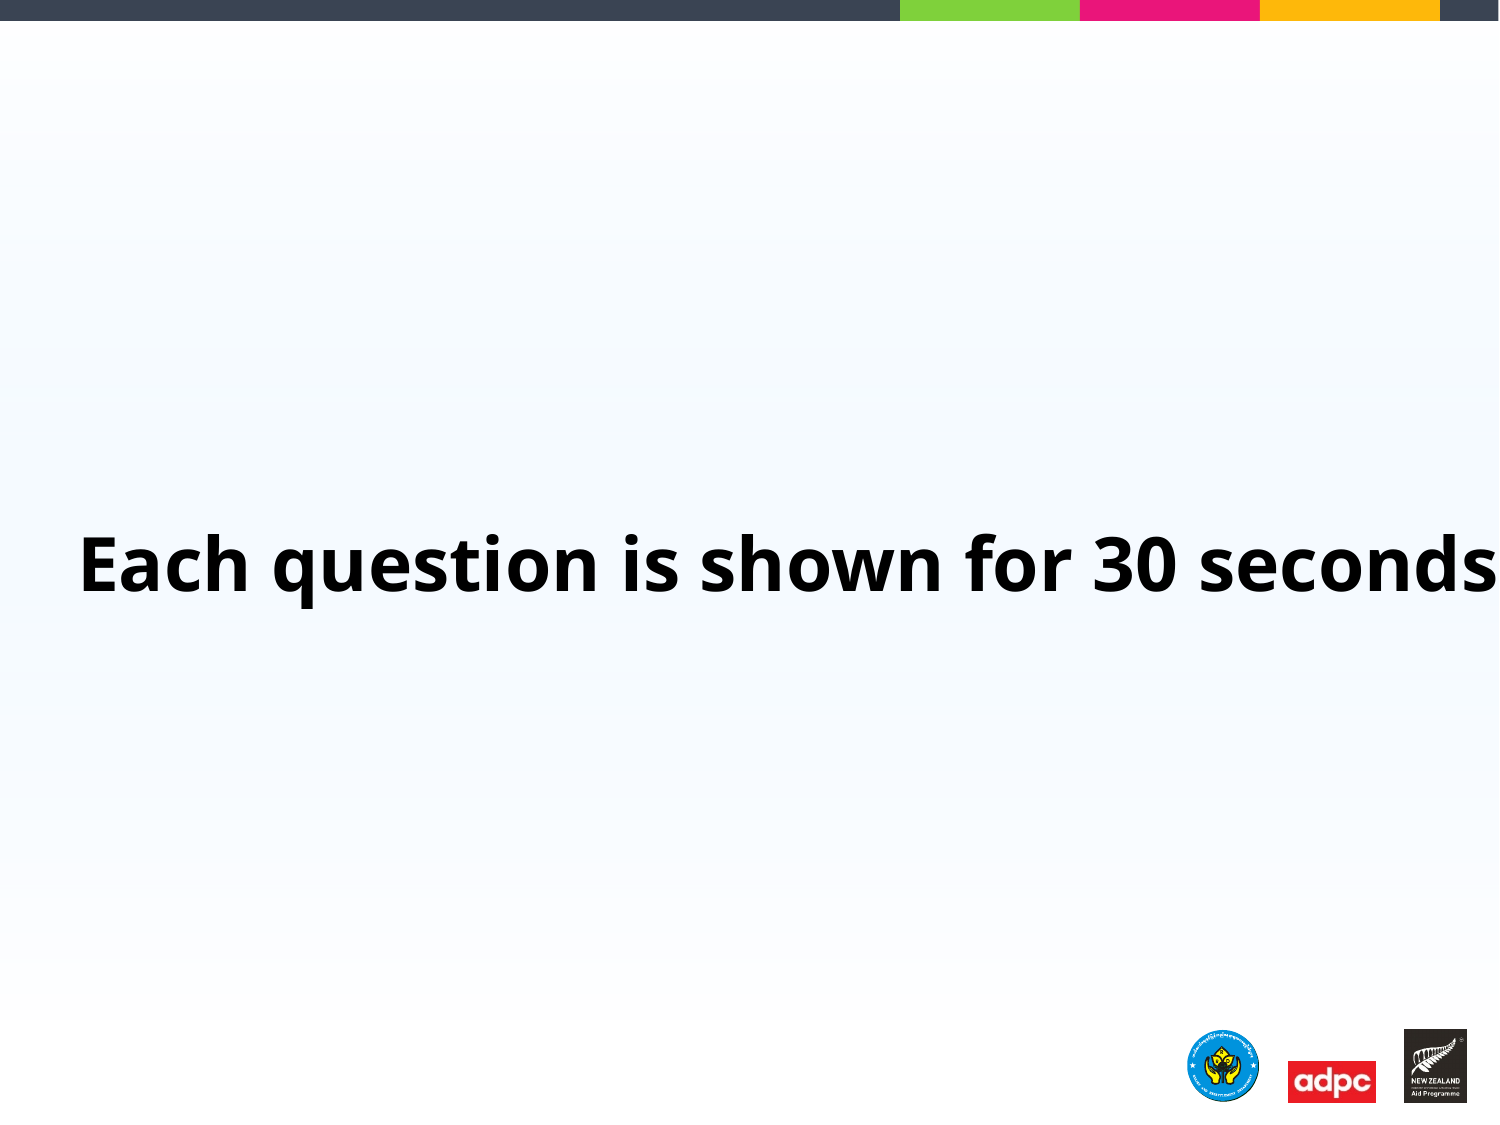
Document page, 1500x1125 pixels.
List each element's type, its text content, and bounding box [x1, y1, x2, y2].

picture [1404, 1029, 1467, 1103]
text_box Each question is shown for 30 seconds [62, 509, 1500, 615]
picture [1288, 1061, 1376, 1103]
